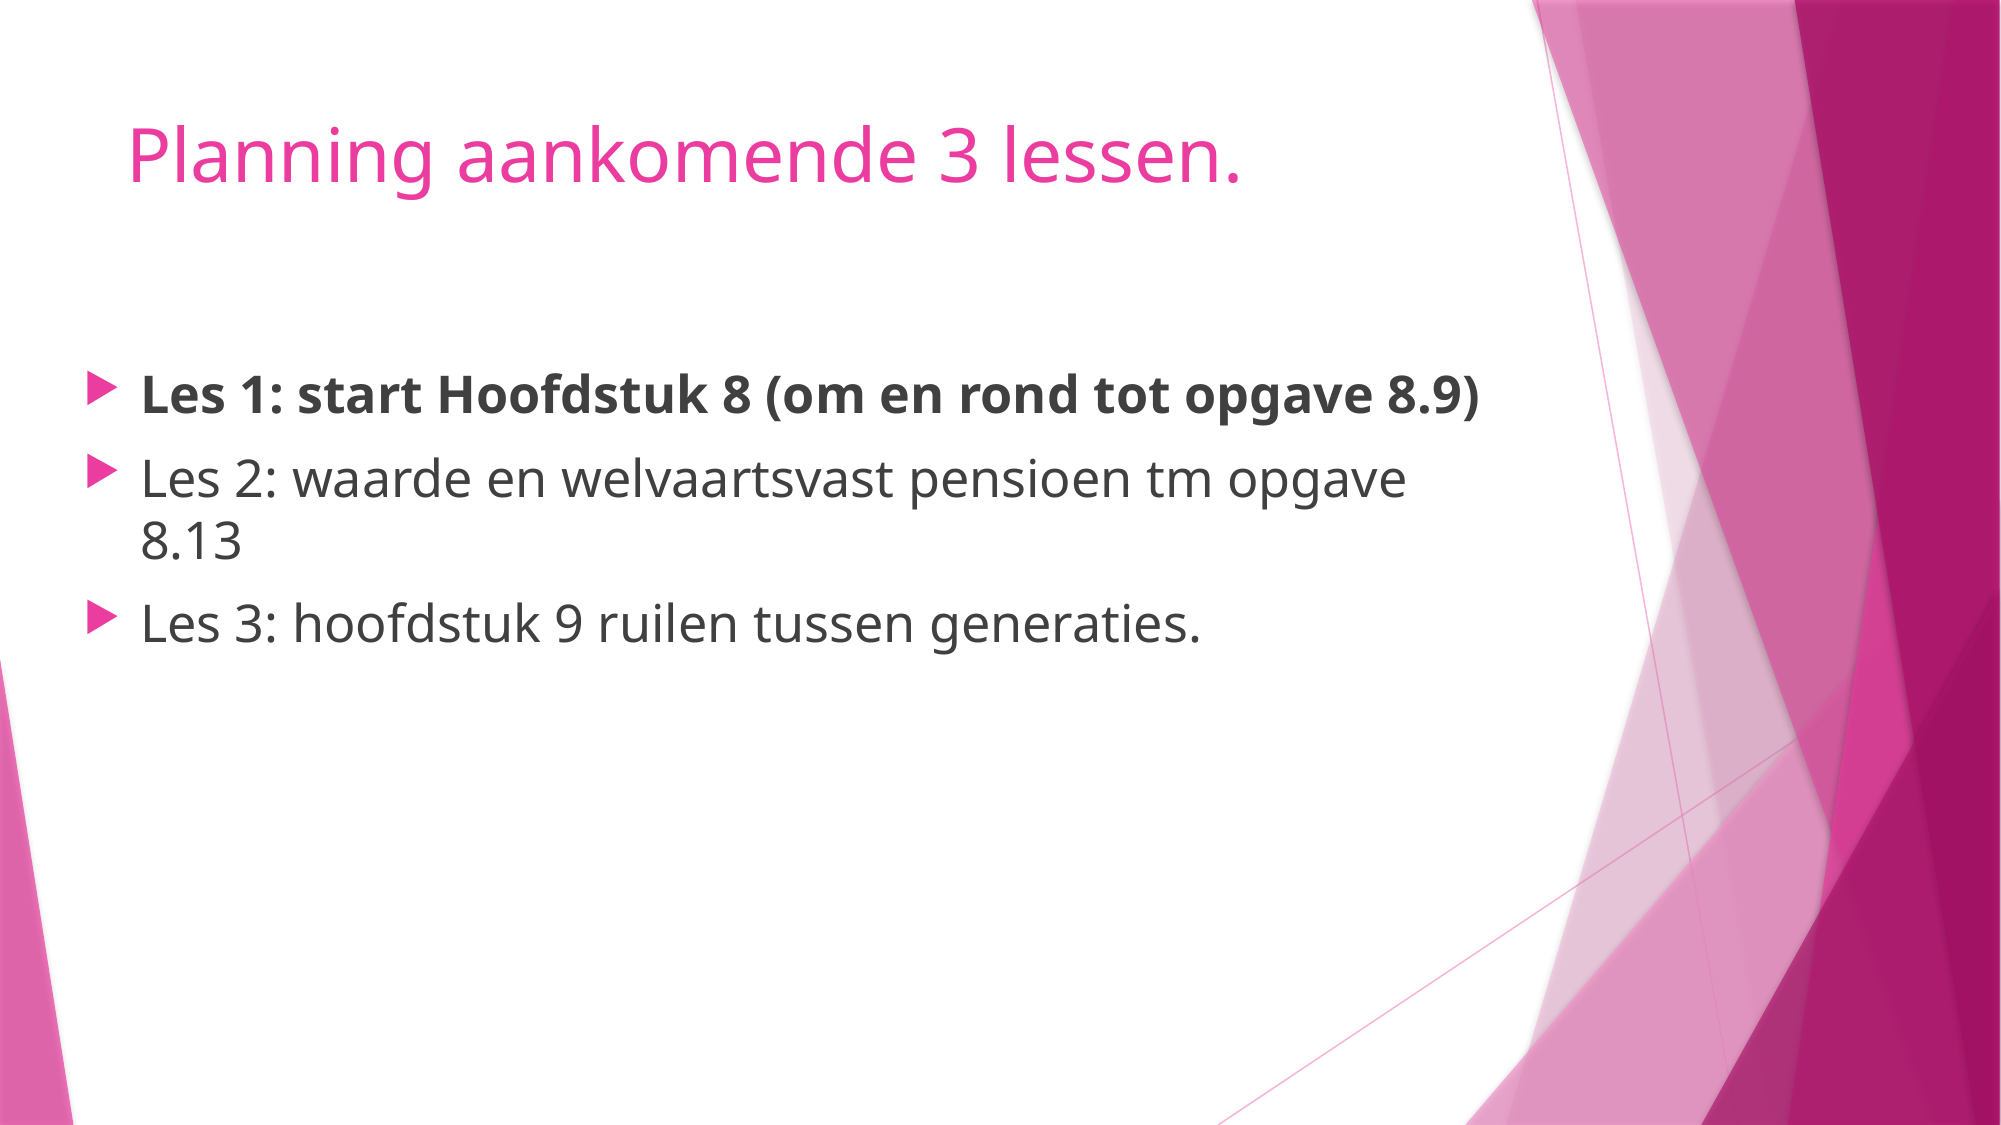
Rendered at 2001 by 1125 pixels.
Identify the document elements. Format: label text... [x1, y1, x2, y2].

title Planning aankomende 3 lessen. [111, 99, 1522, 317]
list Les 1: start Hoofdstuk 8 (om en rond tot opgave 8.9) Les 2: waarde en welvaartsvast pensioen tm opgave 8.13 Les 3: hoofdstuk 9 ruilen tussen generaties. [68, 354, 1522, 992]
